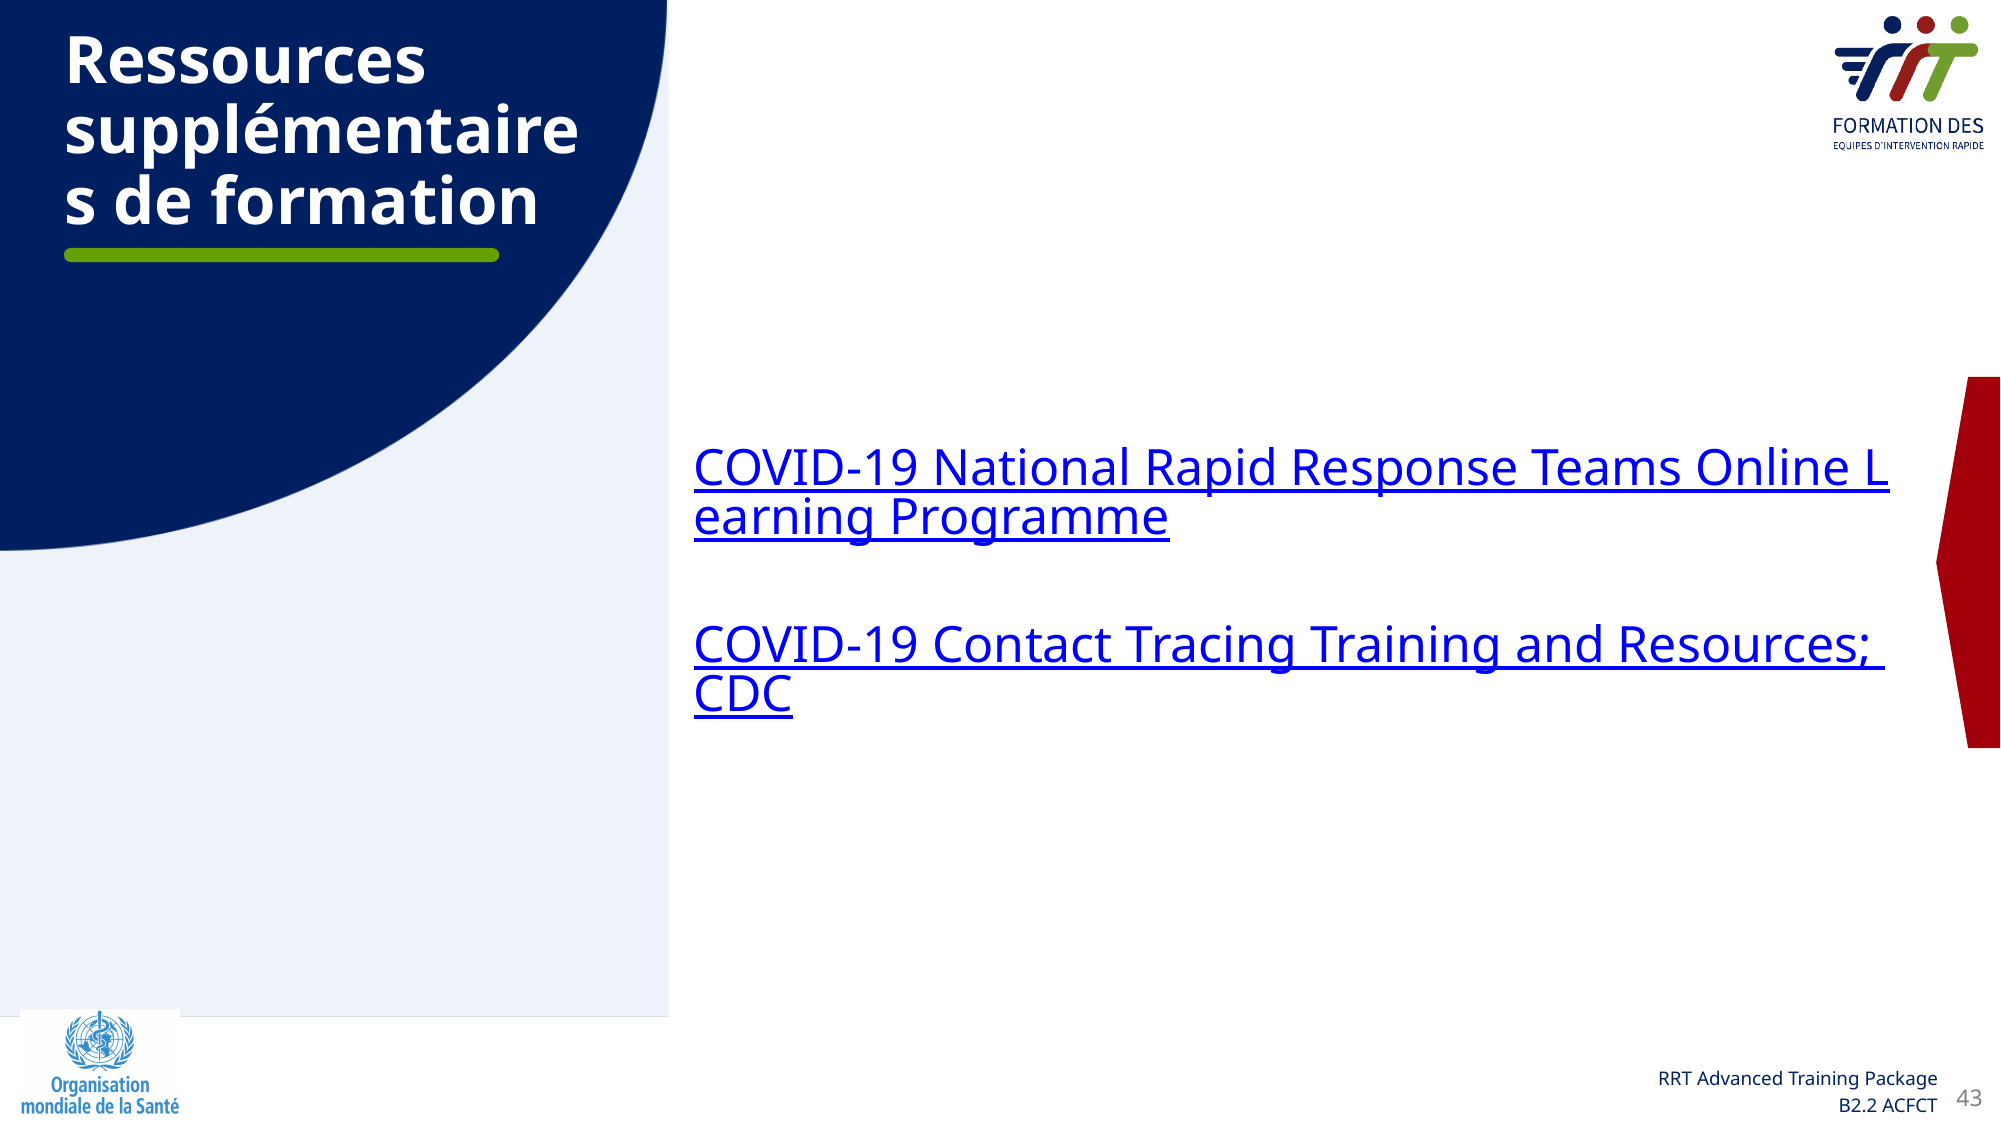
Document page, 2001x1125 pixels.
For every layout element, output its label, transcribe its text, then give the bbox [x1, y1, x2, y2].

title Ressources supplémentaires de formation [56, 0, 593, 284]
picture [1833, 15, 1984, 151]
list COVID-19 National Rapid Response Teams Online Learning Programme COVID-19 Contact Tracing Training and Resources; CDC [685, 428, 1922, 695]
picture [0, 0, 669, 1115]
